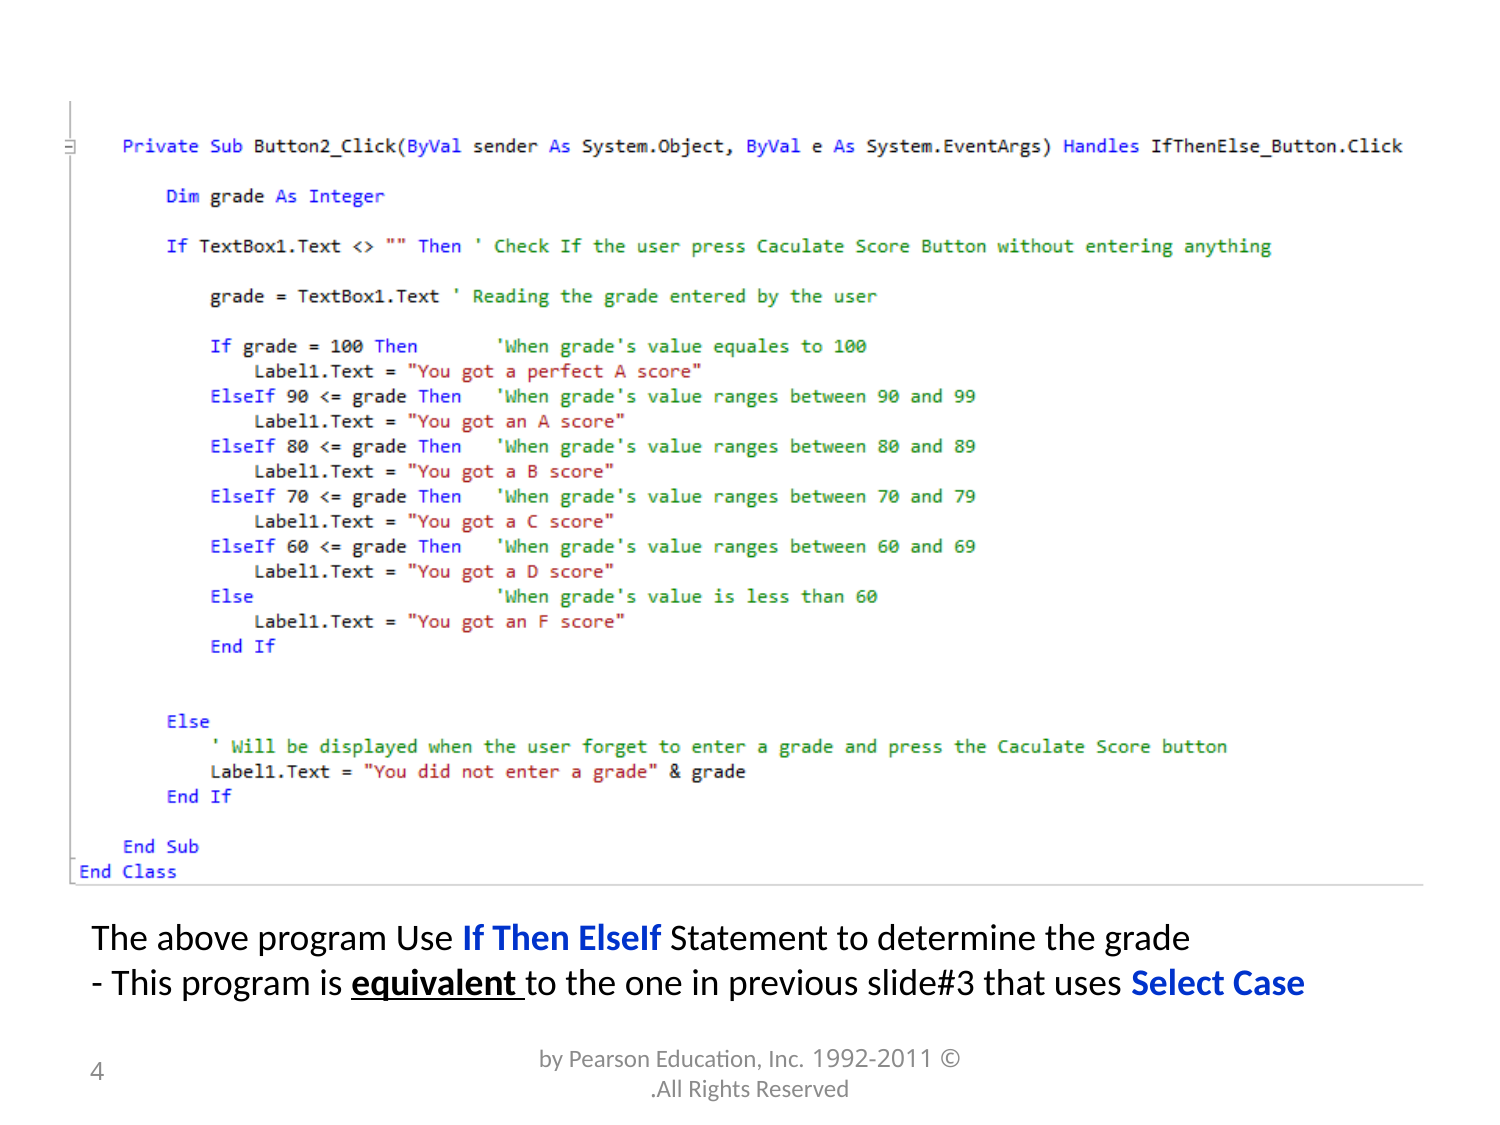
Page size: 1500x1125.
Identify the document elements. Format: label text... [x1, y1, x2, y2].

text_box The above program Use If Then ElseIf Statement to determine the grade - This program is equivalent to the one in previous slide#3 that uses Select Case [76, 905, 1412, 1010]
slide_number 4 [75, 1042, 425, 1103]
picture [64, 101, 1424, 894]
footer © 1992-2011 by Pearson Education, Inc. All Rights Reserved. [512, 1042, 988, 1103]
